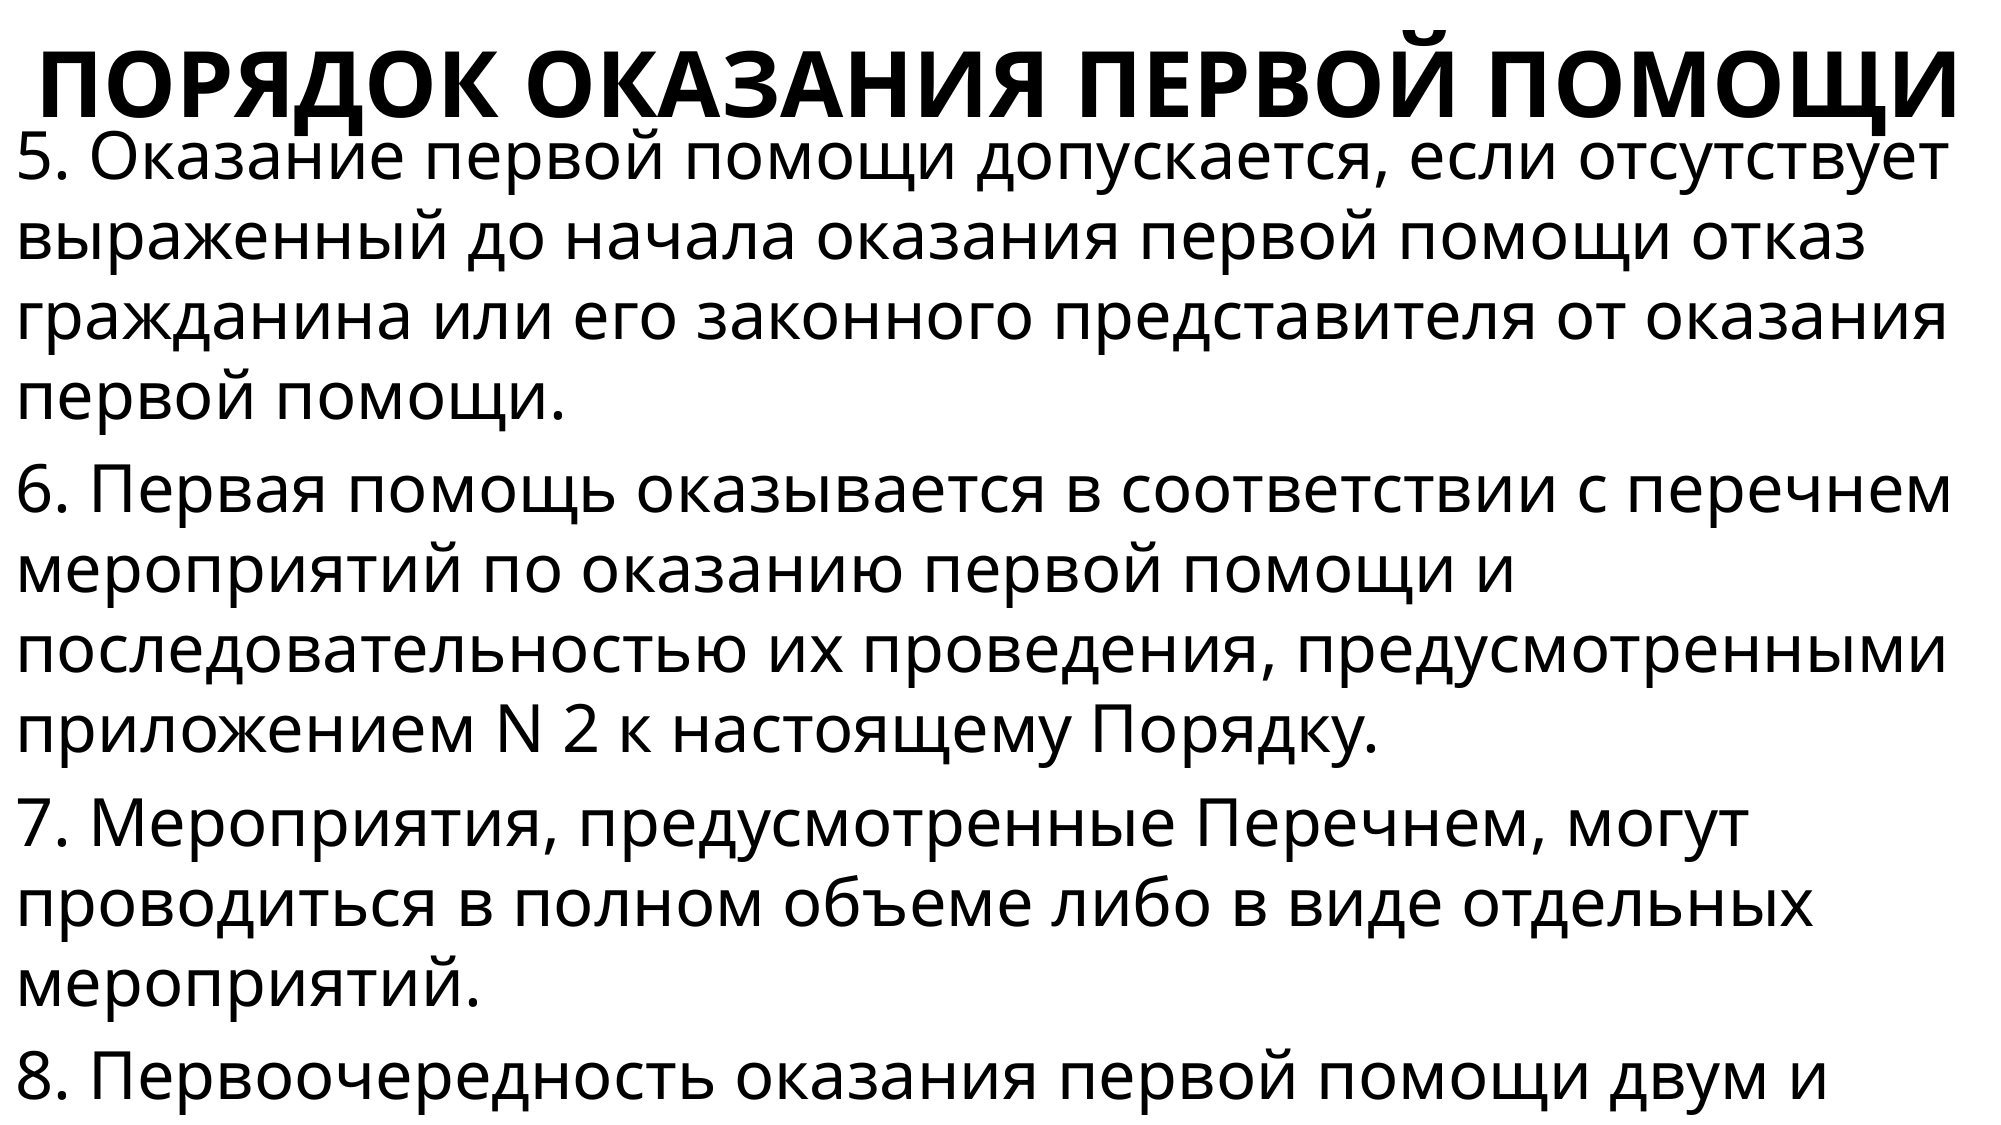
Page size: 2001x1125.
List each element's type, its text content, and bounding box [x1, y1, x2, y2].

title ПОРЯДОК ОКАЗАНИЯ ПЕРВОЙ ПОМОЩИ [0, 0, 2000, 105]
list 5. Оказание первой помощи допускается, если отсутствует выраженный до начала оказания первой помощи отказ гражданина или его законного представителя от оказания первой помощи. 6. Первая помощь оказывается в соответствии с перечнем мероприятий по оказанию первой помощи и последовательностью их проведения, предусмотренными приложением N 2 к настоящему Порядку. 7. Мероприятия, предусмотренные Перечнем, могут проводиться в полном объеме либо в виде отдельных мероприятий. 8. Первоочередность оказания первой помощи двум и более пострадавшим определяется исходя из тяжести состояния, приоритет - детям (несовершеннолетним). [0, 105, 2000, 1125]
